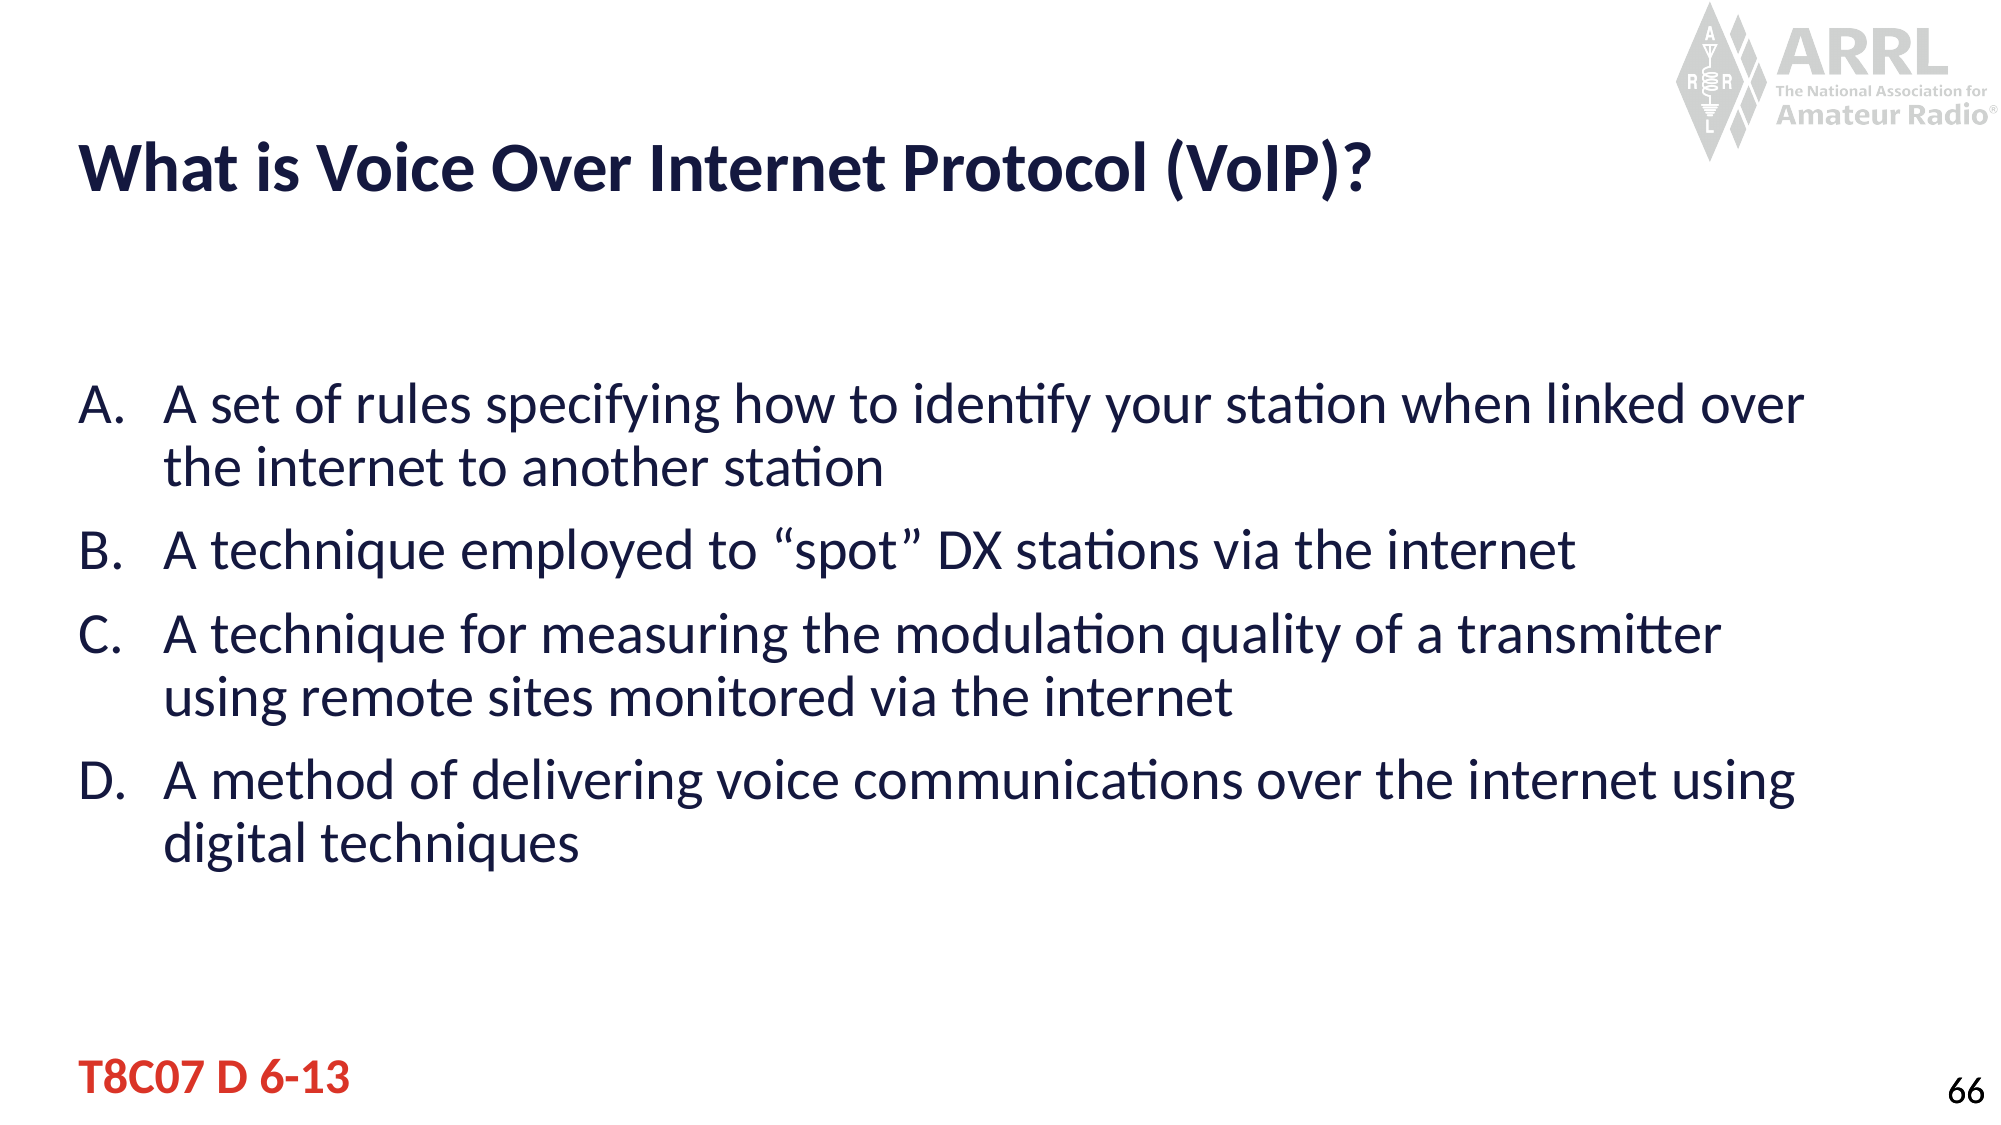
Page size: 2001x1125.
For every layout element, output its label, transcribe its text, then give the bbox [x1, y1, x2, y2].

picture [1674, 0, 2000, 164]
list A set of rules specifying how to identify your station when linked over the internet to another station A technique employed to “spot” DX stations via the internet A technique for measuring the modulation quality of a transmitter using remote sites monitored via the internet A method of delivering voice communications over the internet using digital techniques [63, 365, 1863, 989]
text_box T8C07 D 6-13 [63, 1036, 921, 1112]
title What is Voice Over Internet Protocol (VoIP)? [63, 59, 1863, 278]
